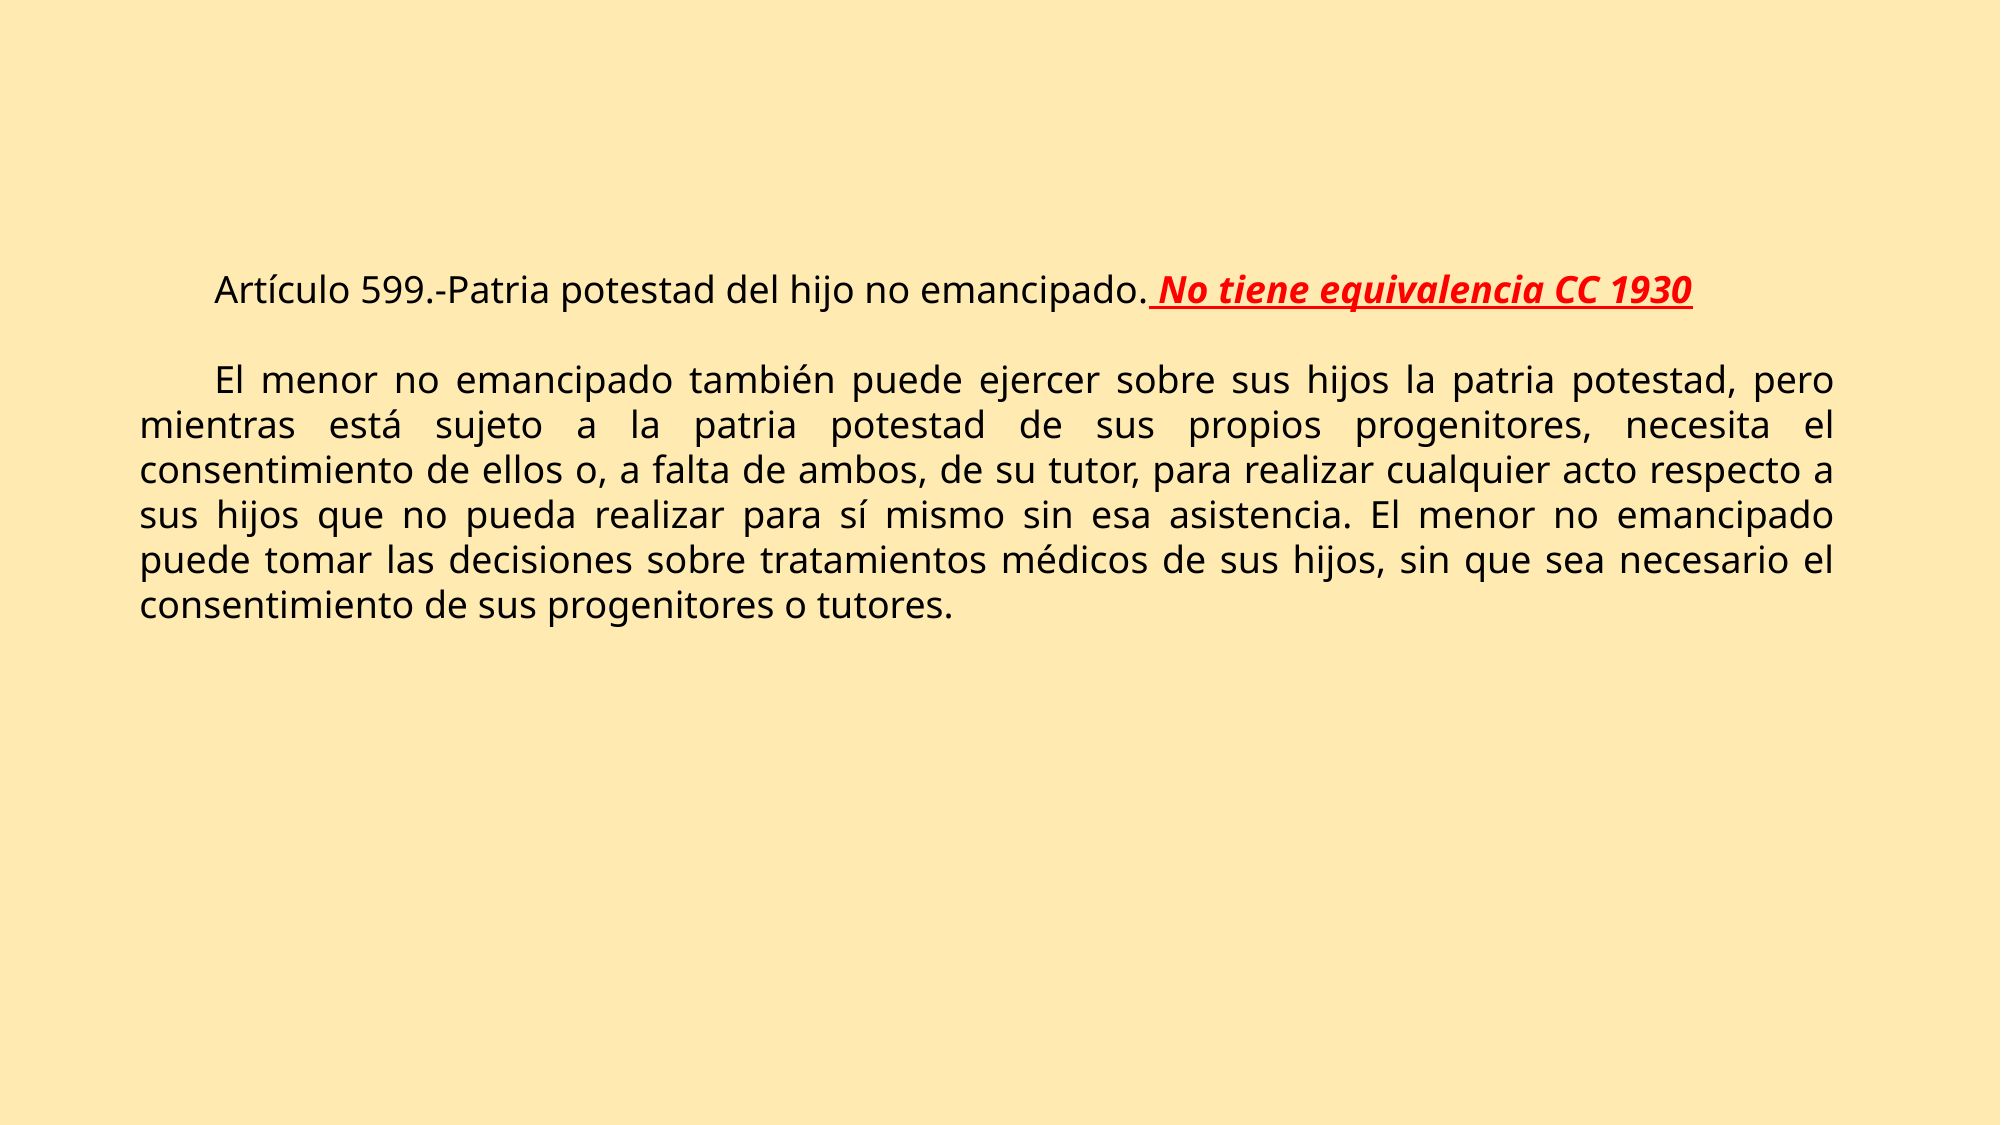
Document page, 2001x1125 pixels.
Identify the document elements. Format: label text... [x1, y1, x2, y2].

text_box Artículo 599.-Patria potestad del hijo no emancipado. No tiene equivalencia CC 1930 El menor no emancipado también puede ejercer sobre sus hijos la patria potestad, pero mientras está sujeto a la patria potestad de sus propios progenitores, necesita el consentimiento de ellos o, a falta de ambos, de su tutor, para realizar cualquier acto respecto a sus hijos que no pueda realizar para sí mismo sin esa asistencia. El menor no emancipado puede tomar las decisiones sobre tratamientos médicos de sus hijos, sin que sea necesario el consentimiento de sus progenitores o tutores. [124, 258, 1851, 679]
